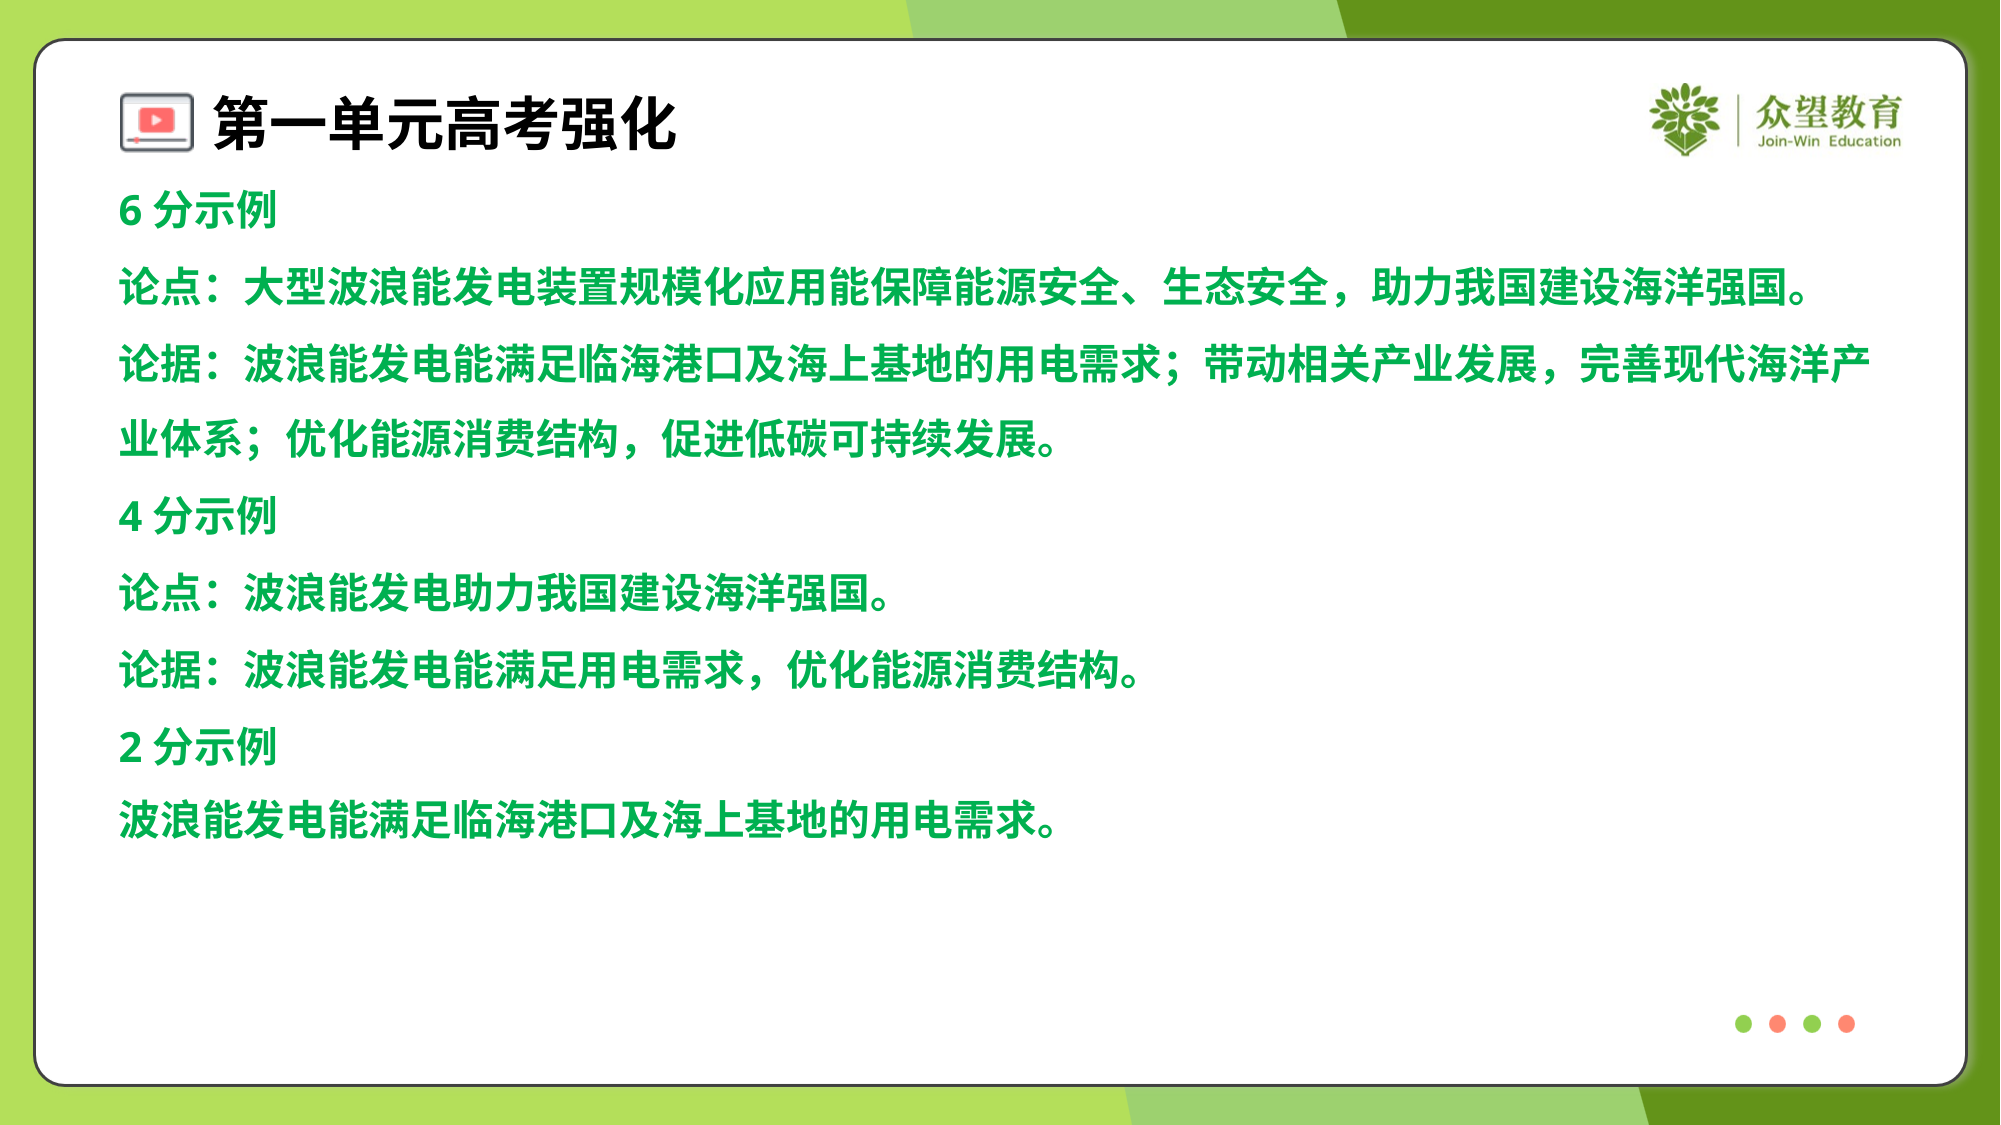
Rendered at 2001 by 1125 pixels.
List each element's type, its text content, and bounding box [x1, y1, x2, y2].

picture [0, 0, 2000, 1125]
text_box 6分示例 论点：大型波浪能发电装置规模化应用能保障能源安全、生态安全，助力我国建设海洋强国。 论据：波浪能发电能满足临海港口及海上基地的用电需求；带动相关产业发展，完善现代海洋产 业体系；优化能源消费结构，促进低碳可持续发展。 4分示例 论点：波浪能发电助力我国建设海洋强国。 论据：波浪能发电能满足用电需求，优化能源消费结构。 2分示例 波浪能发电能满足临海港口及海上基地的用电需求。 [118, 158, 1883, 837]
